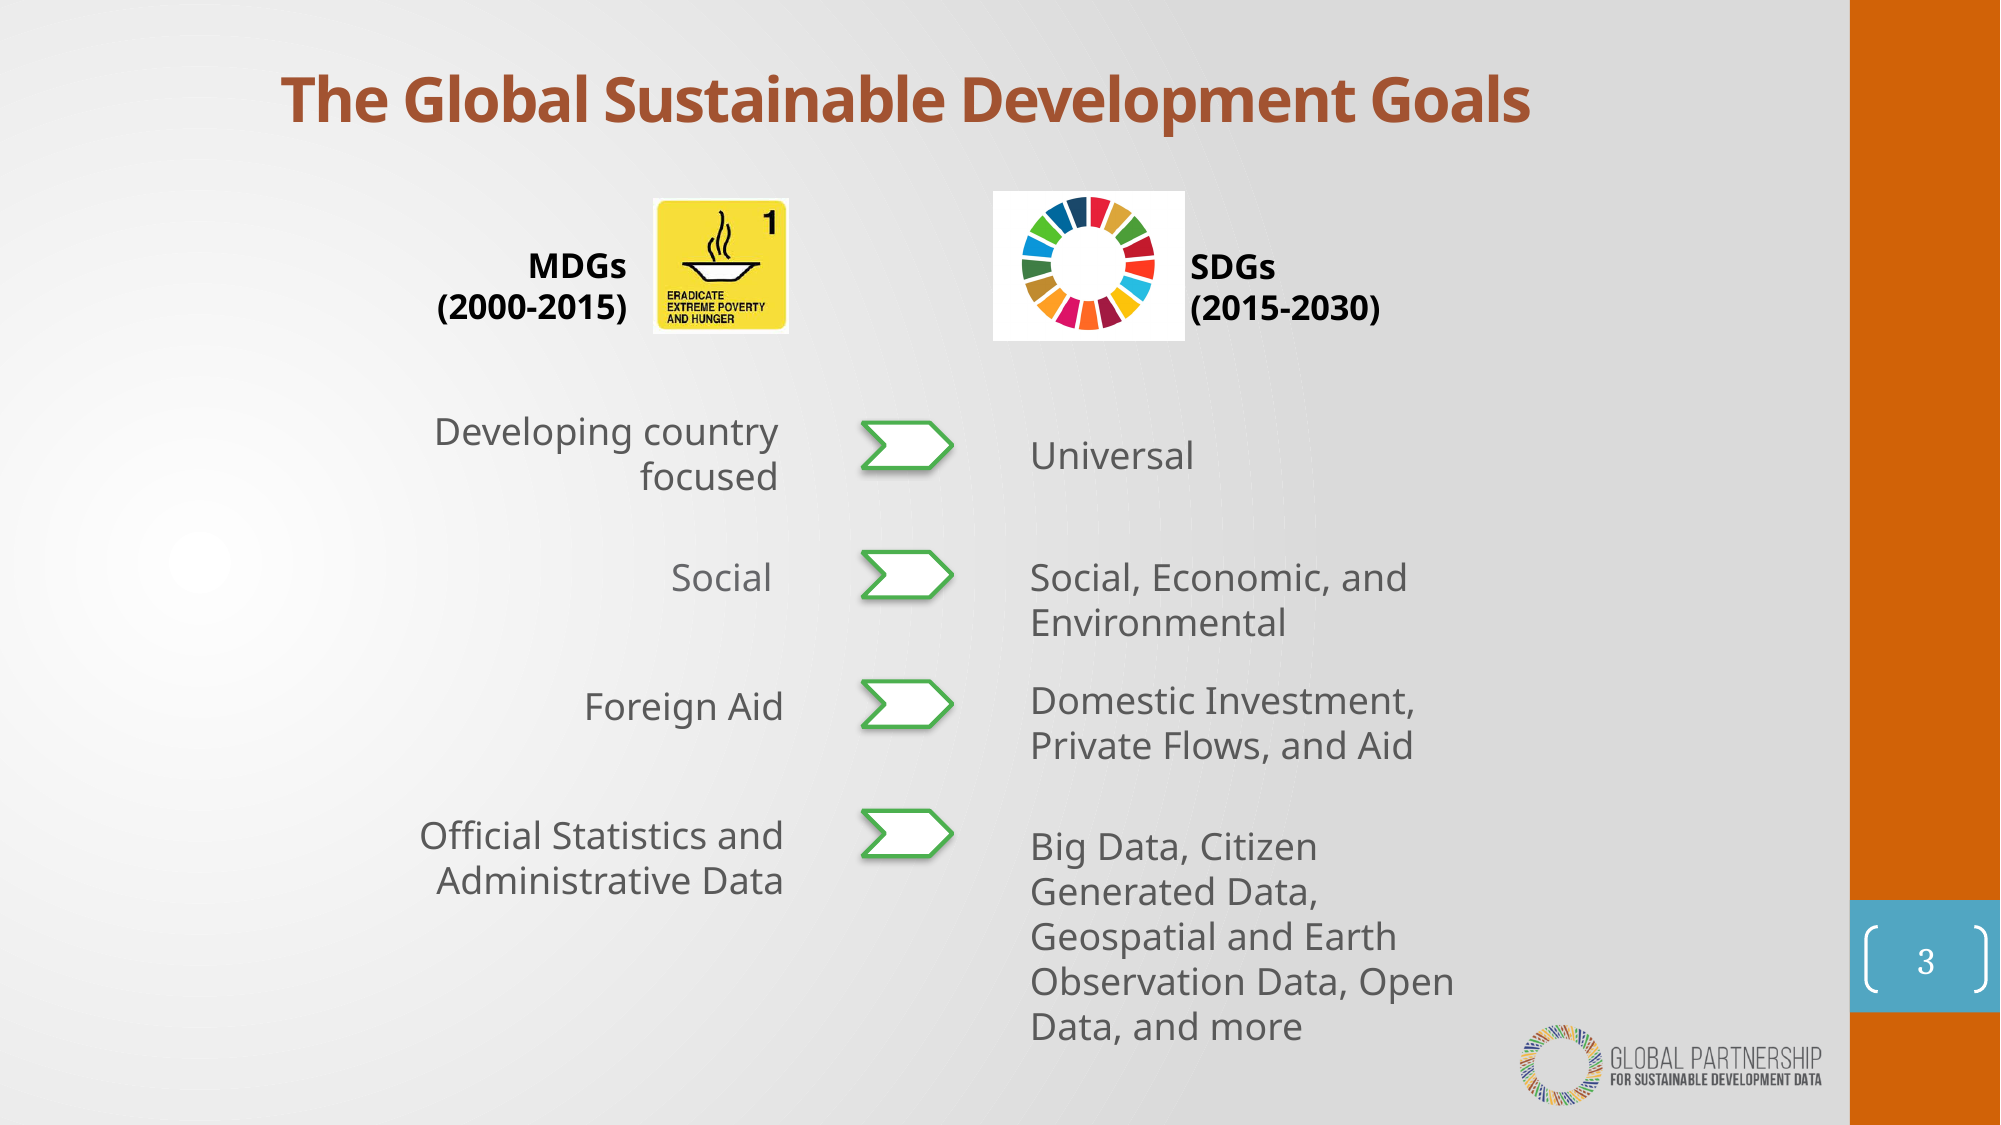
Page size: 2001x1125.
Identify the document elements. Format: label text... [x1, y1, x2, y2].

text_box Big Data, Citizen Generated Data, Geospatial and Earth Observation Data, Open Data, and more [1029, 823, 1510, 992]
text_box [1197, 263, 1380, 315]
text_box MDGs (2000-2015) [315, 238, 633, 333]
picture [652, 197, 790, 335]
picture [1518, 1023, 1823, 1107]
text_box [862, 422, 953, 469]
text_box Official Statistics and Administrative Data [301, 812, 785, 896]
text_box [862, 810, 953, 857]
text_box Social [478, 554, 773, 596]
text_box Domestic Investment, Private Flows, and Aid [1029, 677, 1513, 761]
picture [993, 190, 1186, 342]
text_box Social, Economic, and Environmental [1029, 553, 1510, 637]
text_box Foreign Aid [497, 682, 785, 727]
text_box Universal [1029, 431, 1347, 474]
text_box [862, 681, 953, 727]
title The Global Sustainable Development Goals [218, 62, 1595, 169]
text_box [862, 551, 953, 598]
text_box 3 [1865, 926, 1987, 992]
text_box [444, 263, 650, 315]
text_box SDGs (2015-2030) [1197, 239, 1469, 334]
text_box Developing country focused [344, 402, 785, 486]
